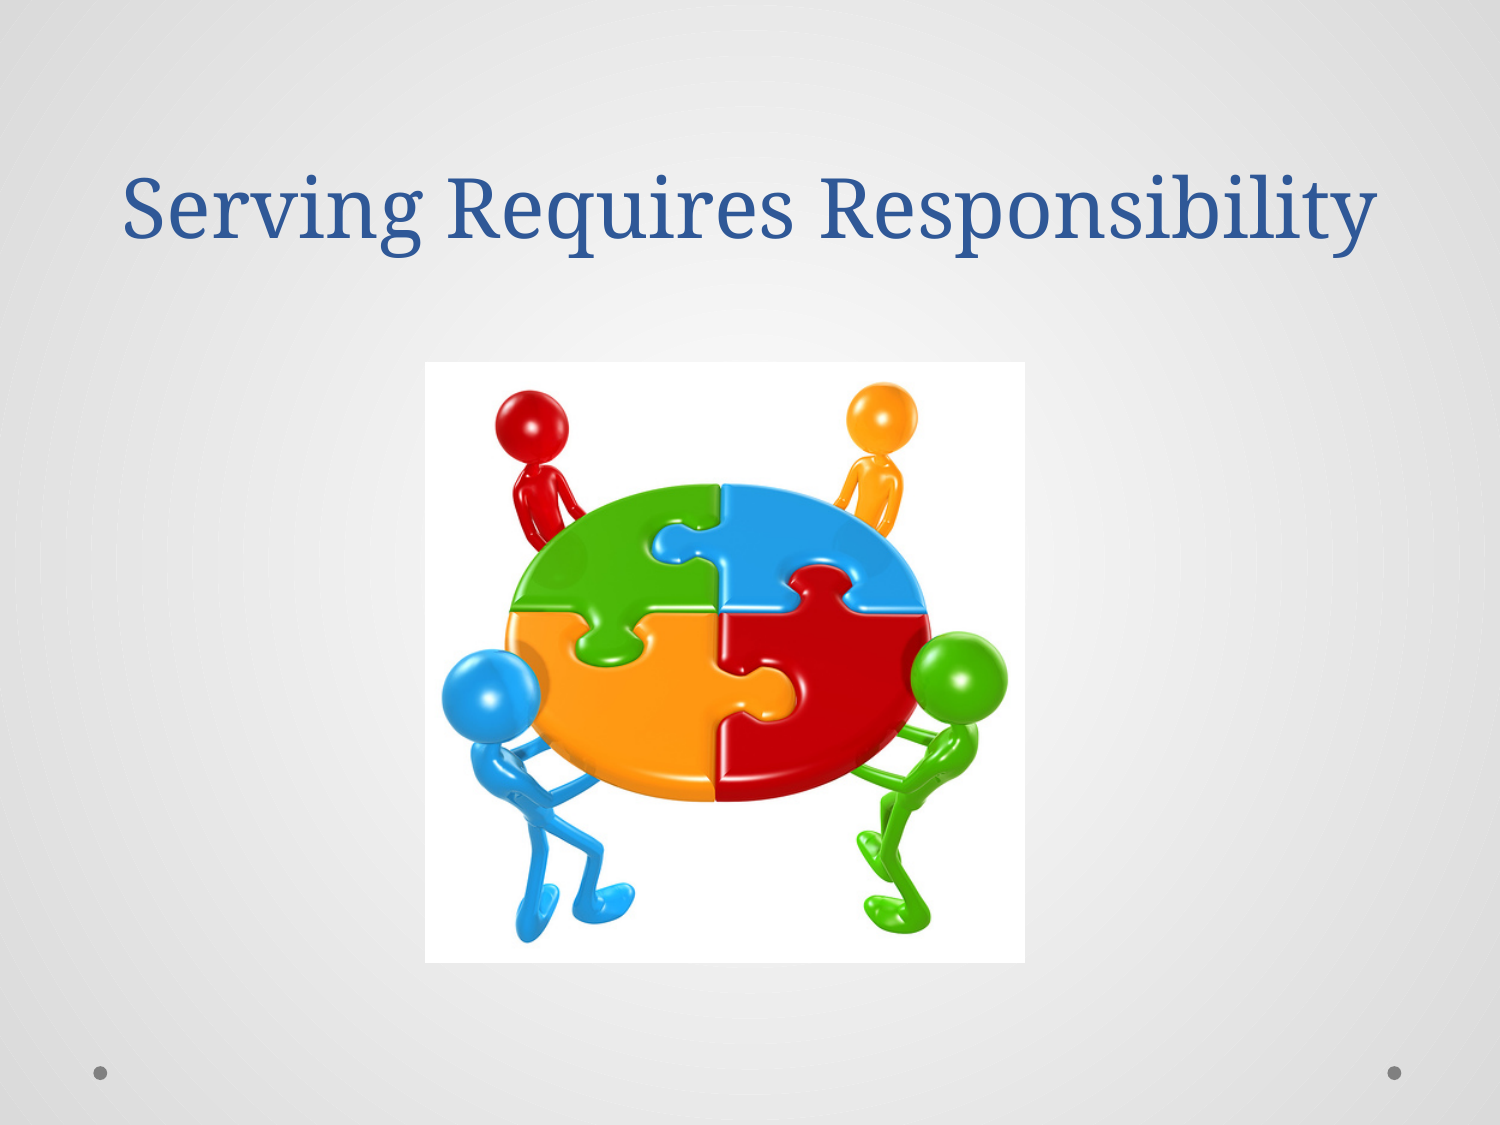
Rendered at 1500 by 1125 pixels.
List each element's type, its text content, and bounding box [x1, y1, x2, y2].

title Serving Requires Responsibility [75, 99, 1425, 263]
picture [424, 362, 1026, 963]
